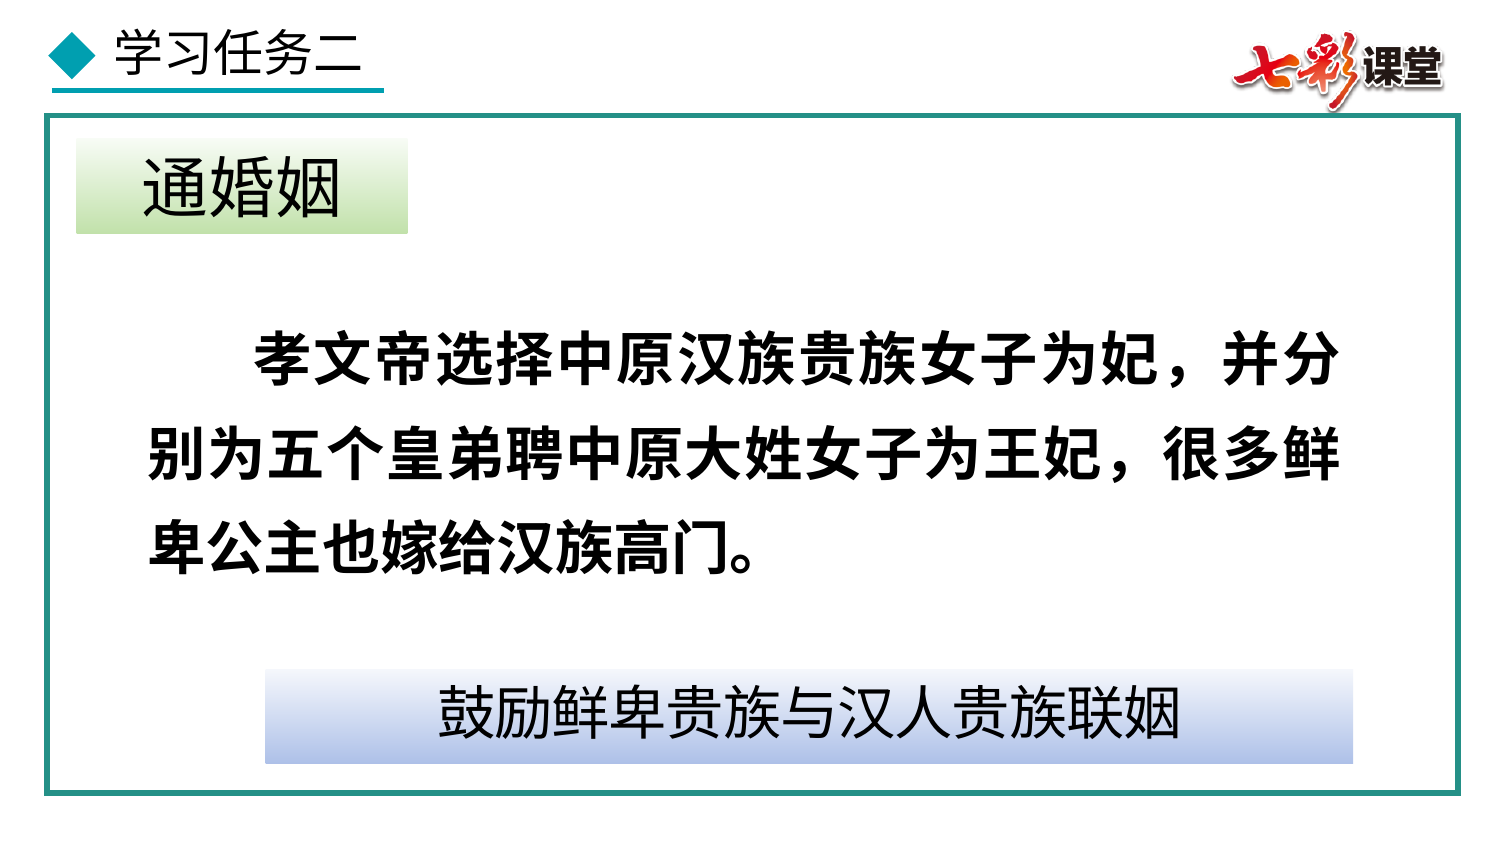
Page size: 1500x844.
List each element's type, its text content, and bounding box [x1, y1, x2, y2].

title 鼓励鲜卑贵族与汉人贵族联姻 [265, 669, 1354, 764]
text_box 通婚姻 [76, 138, 408, 234]
picture [1228, 26, 1449, 113]
list 孝文帝选择中原汉族贵族女子为妃，并分别为五个皇弟聘中原大姓女子为王妃，很多鲜卑公主也嫁给汉族高门。 [147, 291, 1341, 603]
